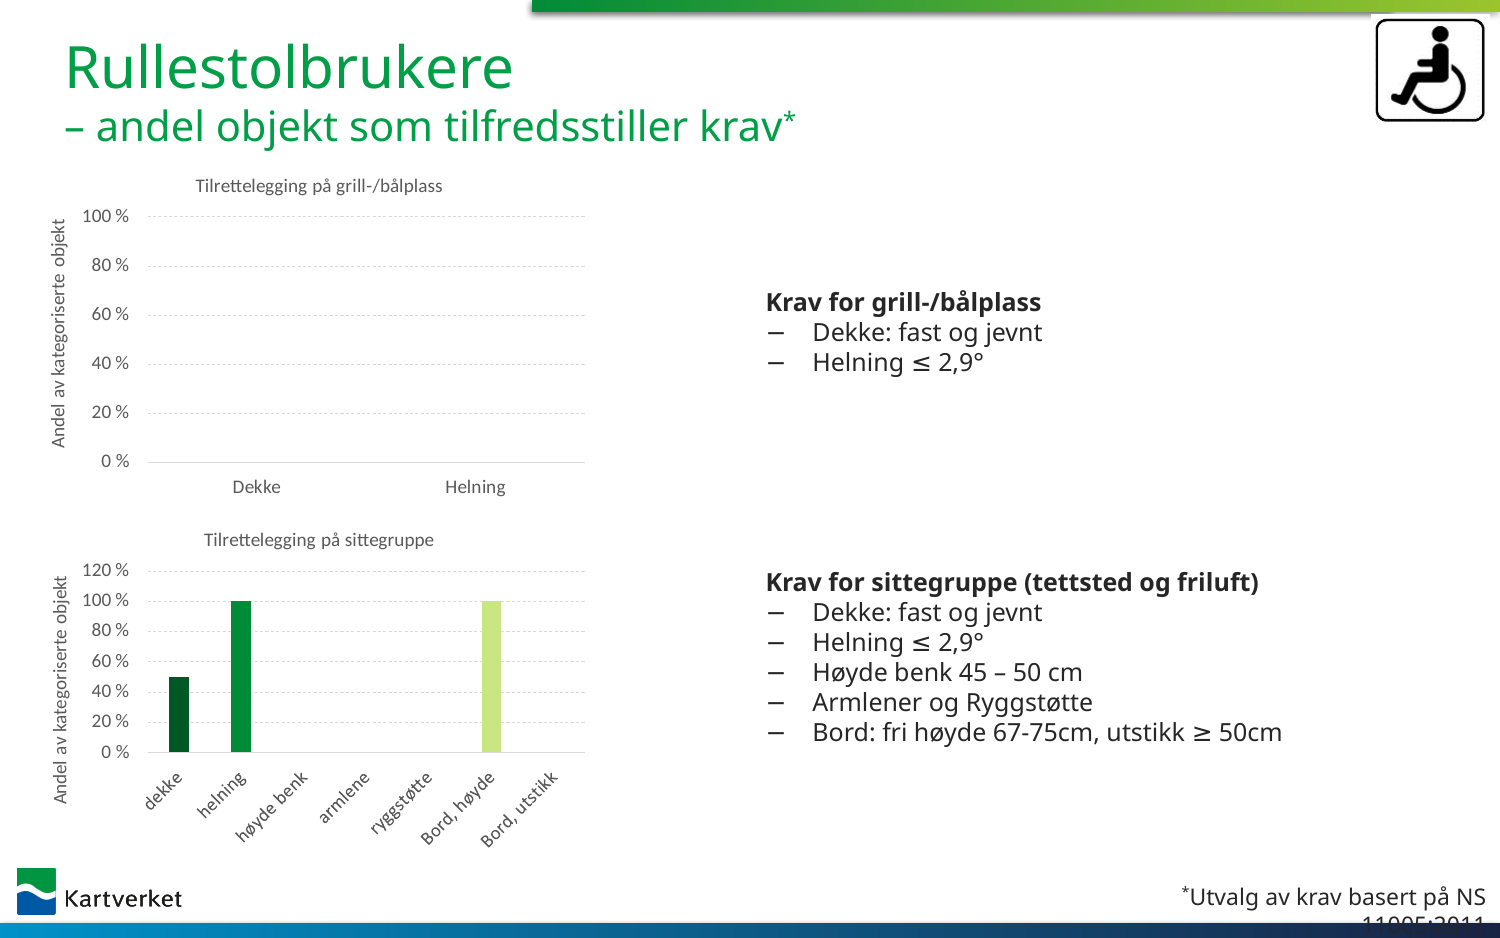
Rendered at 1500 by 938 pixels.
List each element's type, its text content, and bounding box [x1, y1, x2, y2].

picture [1371, 13, 1491, 127]
picture [41, 520, 596, 859]
picture [41, 166, 596, 505]
text_box *Utvalg av krav basert på NS 11005:2011 [1068, 873, 1500, 938]
text_box Krav for grill-/bålplass Dekke: fast og jevnt Helning ≤ 2,9° [750, 279, 1452, 384]
text_box Krav for sittegruppe (tettsted og friluft) Dekke: fast og jevnt Helning ≤ 2,9° Høyde benk 45 – 50 cm Armlener og Ryggstøtte Bord: fri høyde 67-75cm, utstikk ≥ 50cm [750, 559, 1500, 754]
text_box Rullestolbrukere – andel objekt som tilfredsstiller krav* [49, 14, 1431, 158]
